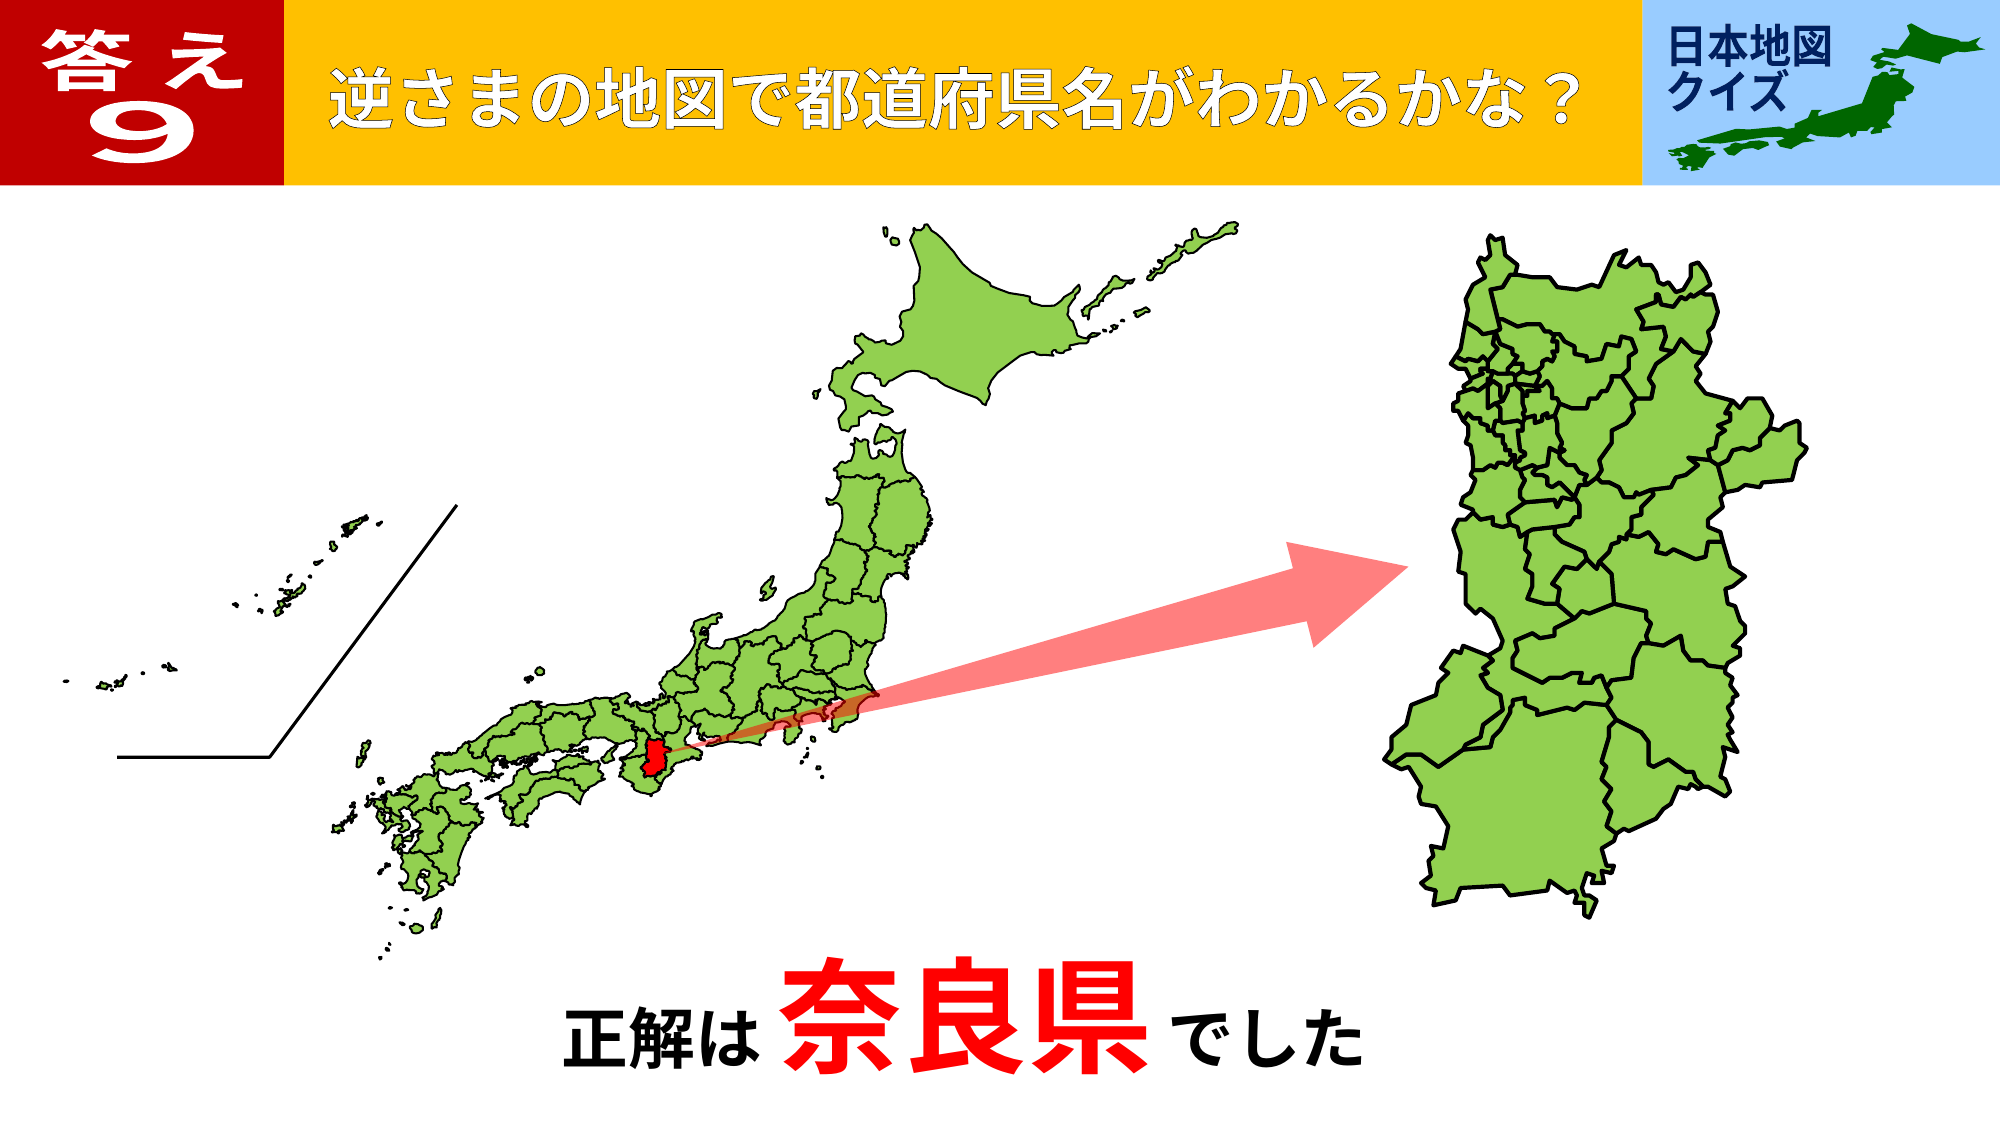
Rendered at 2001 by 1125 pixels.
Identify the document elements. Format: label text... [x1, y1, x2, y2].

text_box [1243, 541, 1378, 648]
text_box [1383, 234, 1808, 918]
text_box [63, 221, 1239, 960]
text_box 正解は 奈良県 でした [546, 931, 1383, 1097]
